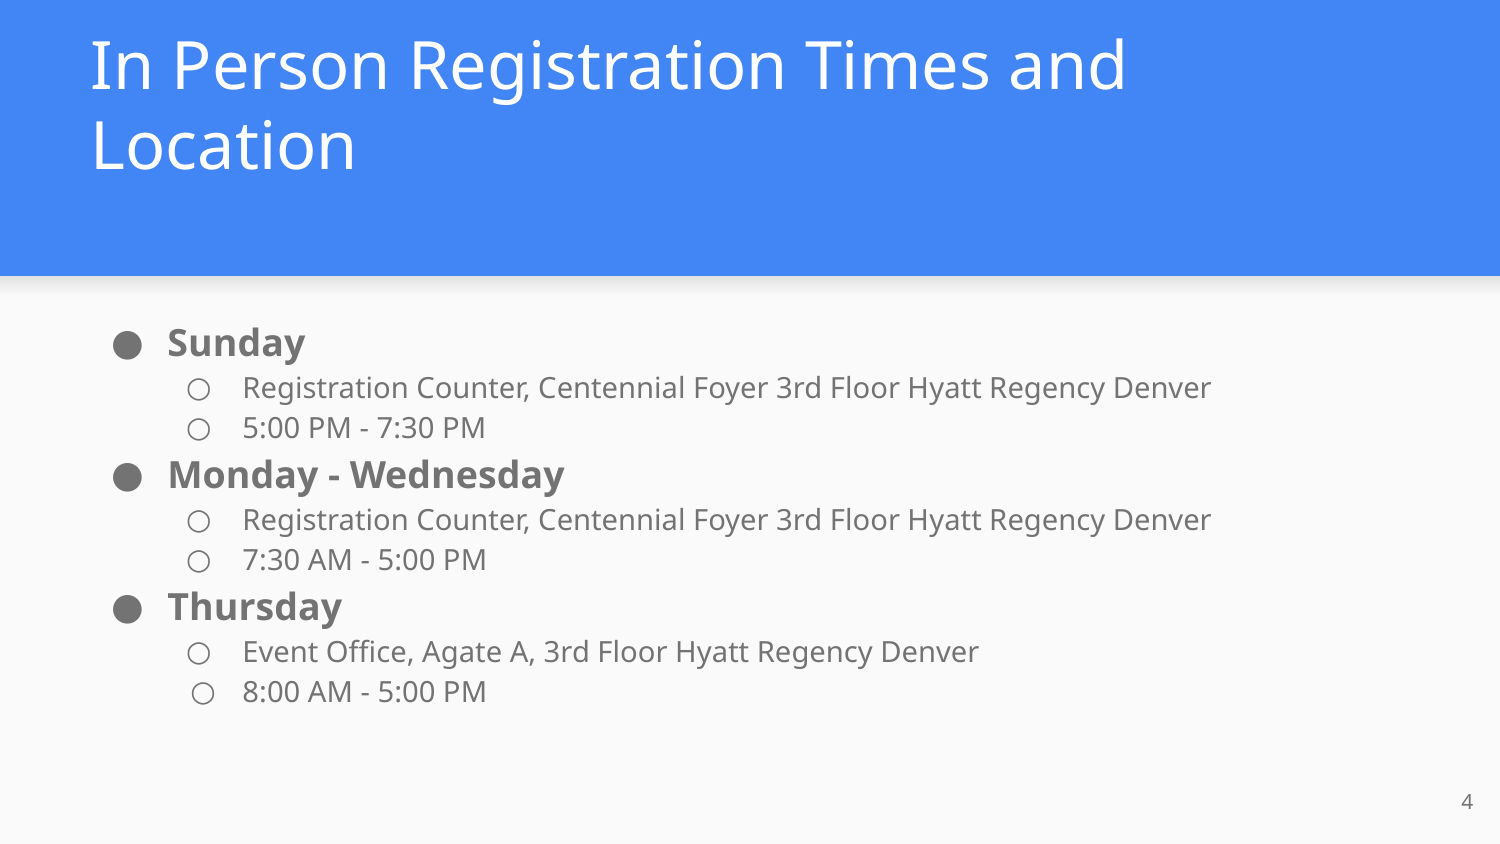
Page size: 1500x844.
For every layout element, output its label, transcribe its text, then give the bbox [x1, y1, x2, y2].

title In Person Registration Times and Location [75, 71, 1425, 198]
list Sunday Registration Counter, Centennial Foyer 3rd Floor Hyatt Regency Denver 5:00 PM - 7:30 PM Monday - Wednesday Registration Counter, Centennial Foyer 3rd Floor Hyatt Regency Denver 7:30 AM - 5:00 PM Thursday Event Office, Agate A, 3rd Floor Hyatt Regency Denver 8:00 AM - 5:00 PM [77, 296, 1427, 791]
slide_number 4 [1398, 770, 1489, 835]
